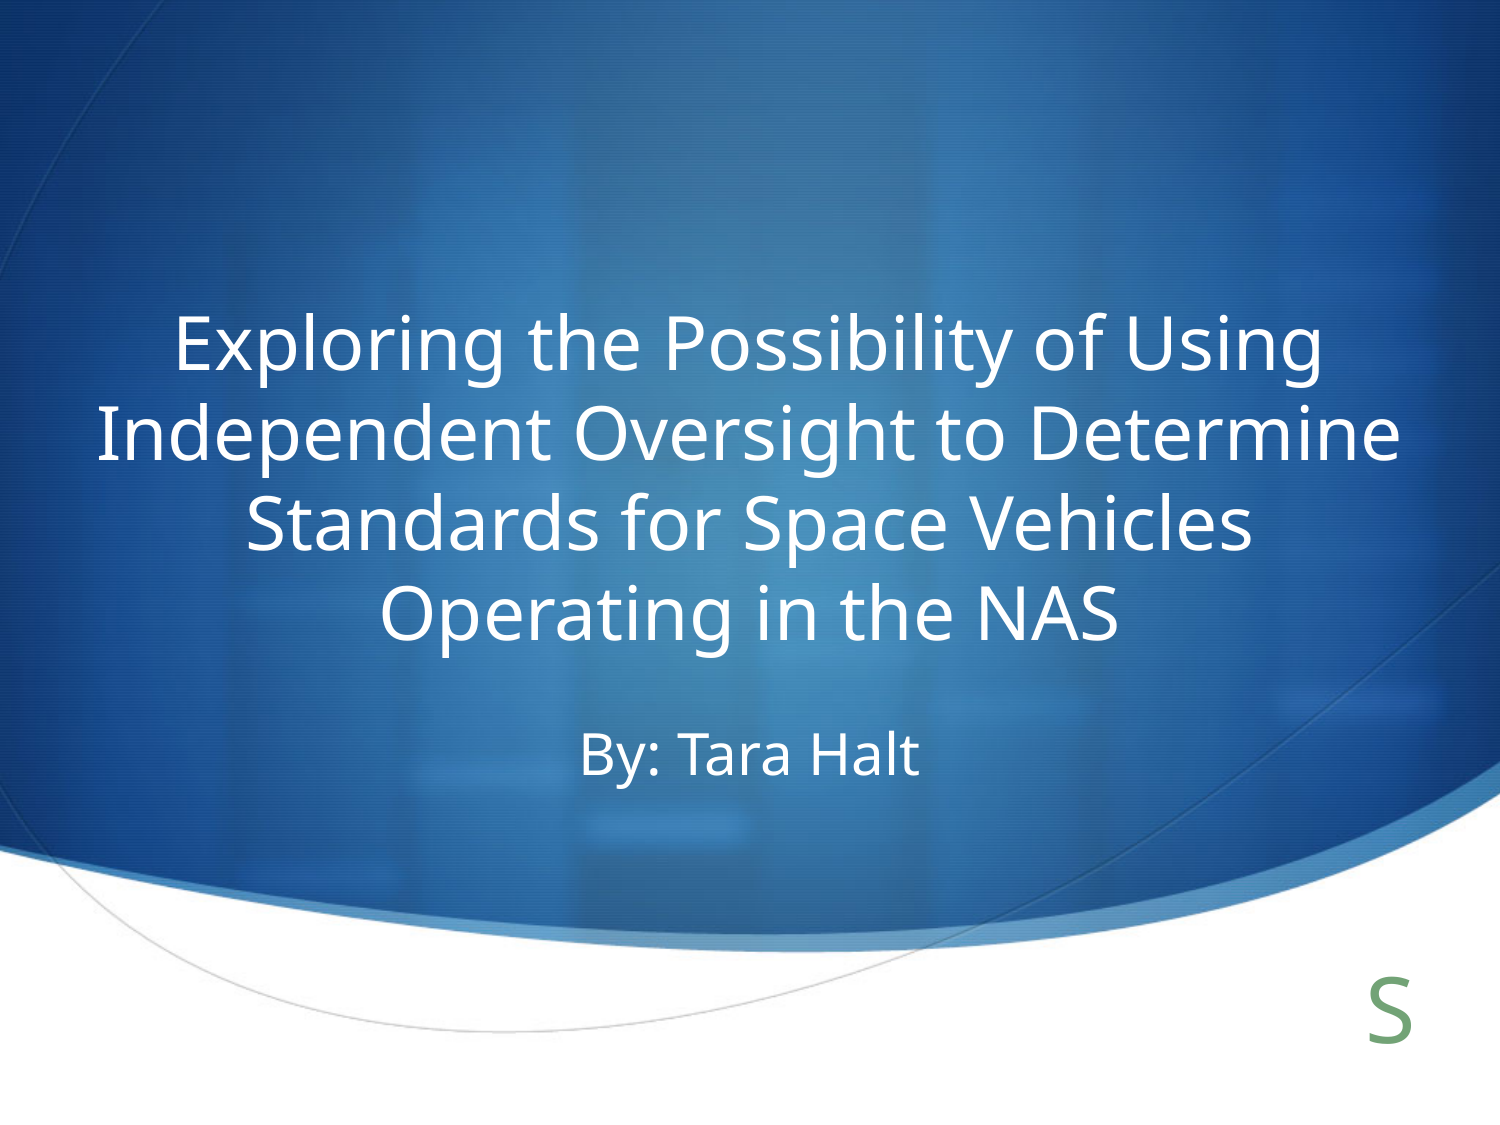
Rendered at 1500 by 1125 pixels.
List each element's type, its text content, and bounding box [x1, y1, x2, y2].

subtitle By: Tara Halt [75, 717, 1425, 893]
picture [0, 0, 1500, 1125]
title Exploring the Possibility of Using Independent Oversight to Determine Standards for Space Vehicles Operating in the NAS [75, 149, 1425, 656]
